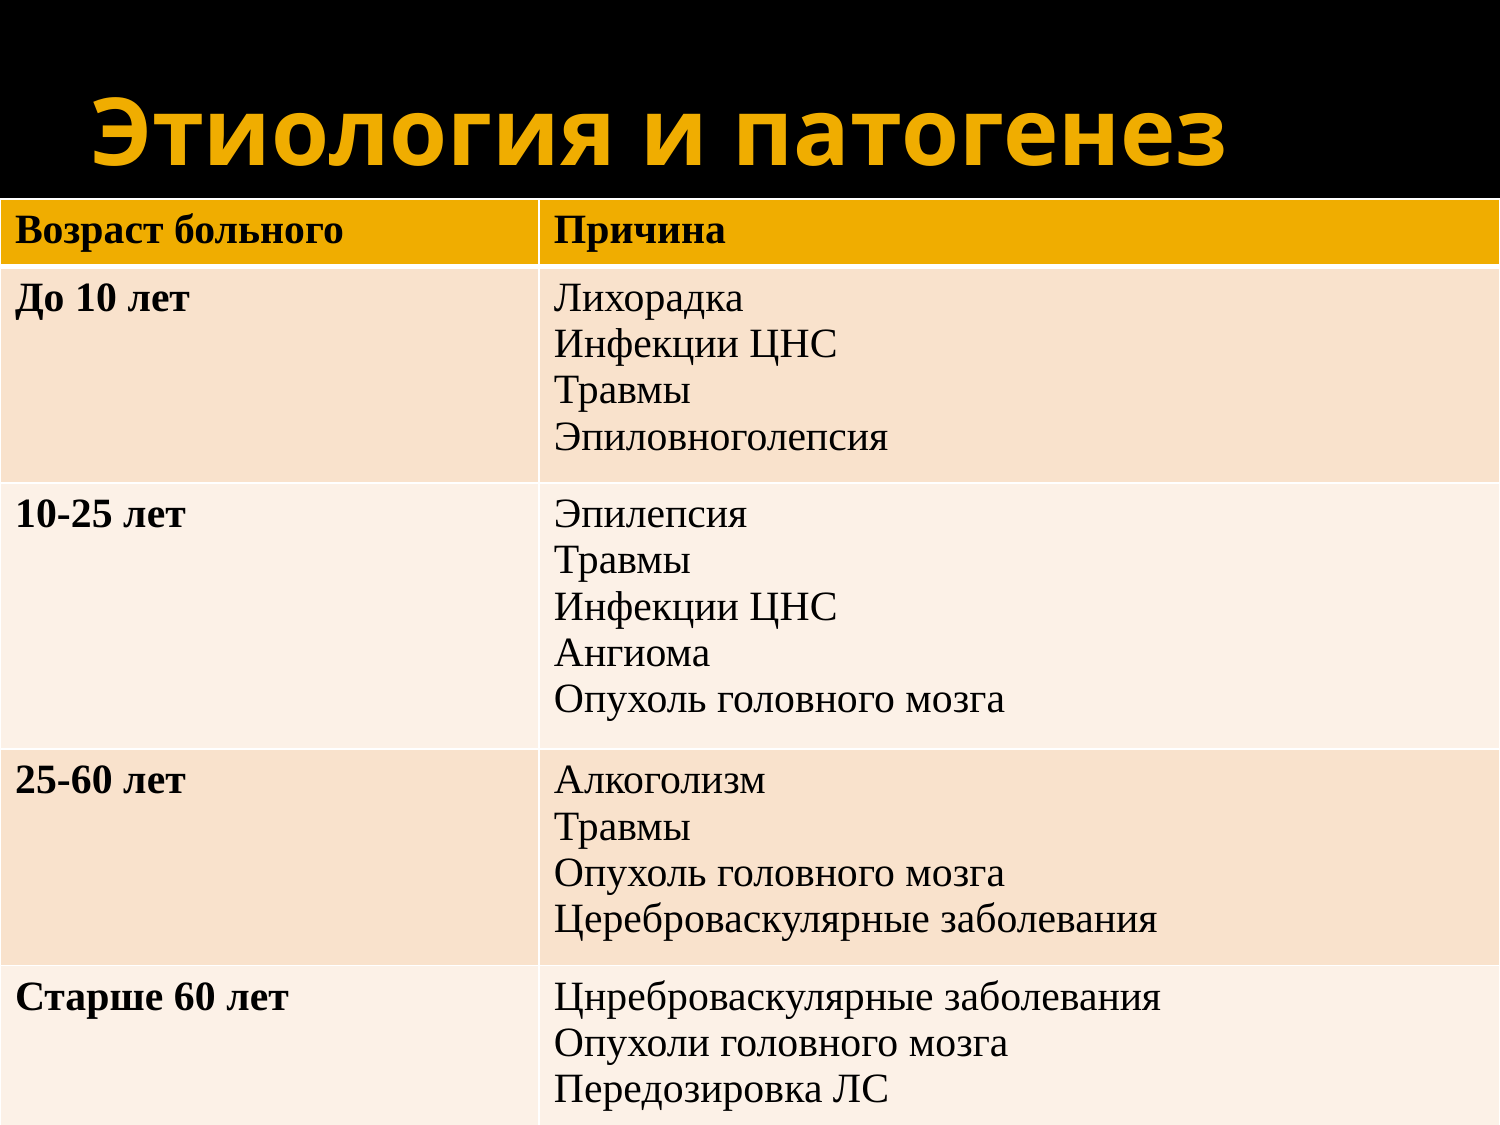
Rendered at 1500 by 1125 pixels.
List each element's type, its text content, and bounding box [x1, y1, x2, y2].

title Этиология и патогенез [75, 25, 1425, 198]
table_cell Эпилепсия Травмы Инфекции ЦНС Ангиома Опухоль головного мозга [540, 484, 1499, 748]
table_cell До 10 лет [1, 269, 538, 482]
table_cell Цнреброваскулярные заболевания Опухоли головного мозга Передозировка ЛС [540, 966, 1499, 1125]
table_header Возраст больного [1, 200, 538, 264]
table_header Причина [540, 200, 1499, 264]
table_cell Старше 60 лет [1, 966, 538, 1125]
table_cell 10-25 лет [1, 484, 538, 748]
table_cell 25-60 лет [1, 750, 538, 965]
table_cell Алкоголизм Травмы Опухоль головного мозга Цереброваскулярные заболевания [540, 750, 1499, 965]
table_cell Лихорадка Инфекции ЦНС Травмы Эпиловноголепсия [540, 269, 1499, 482]
